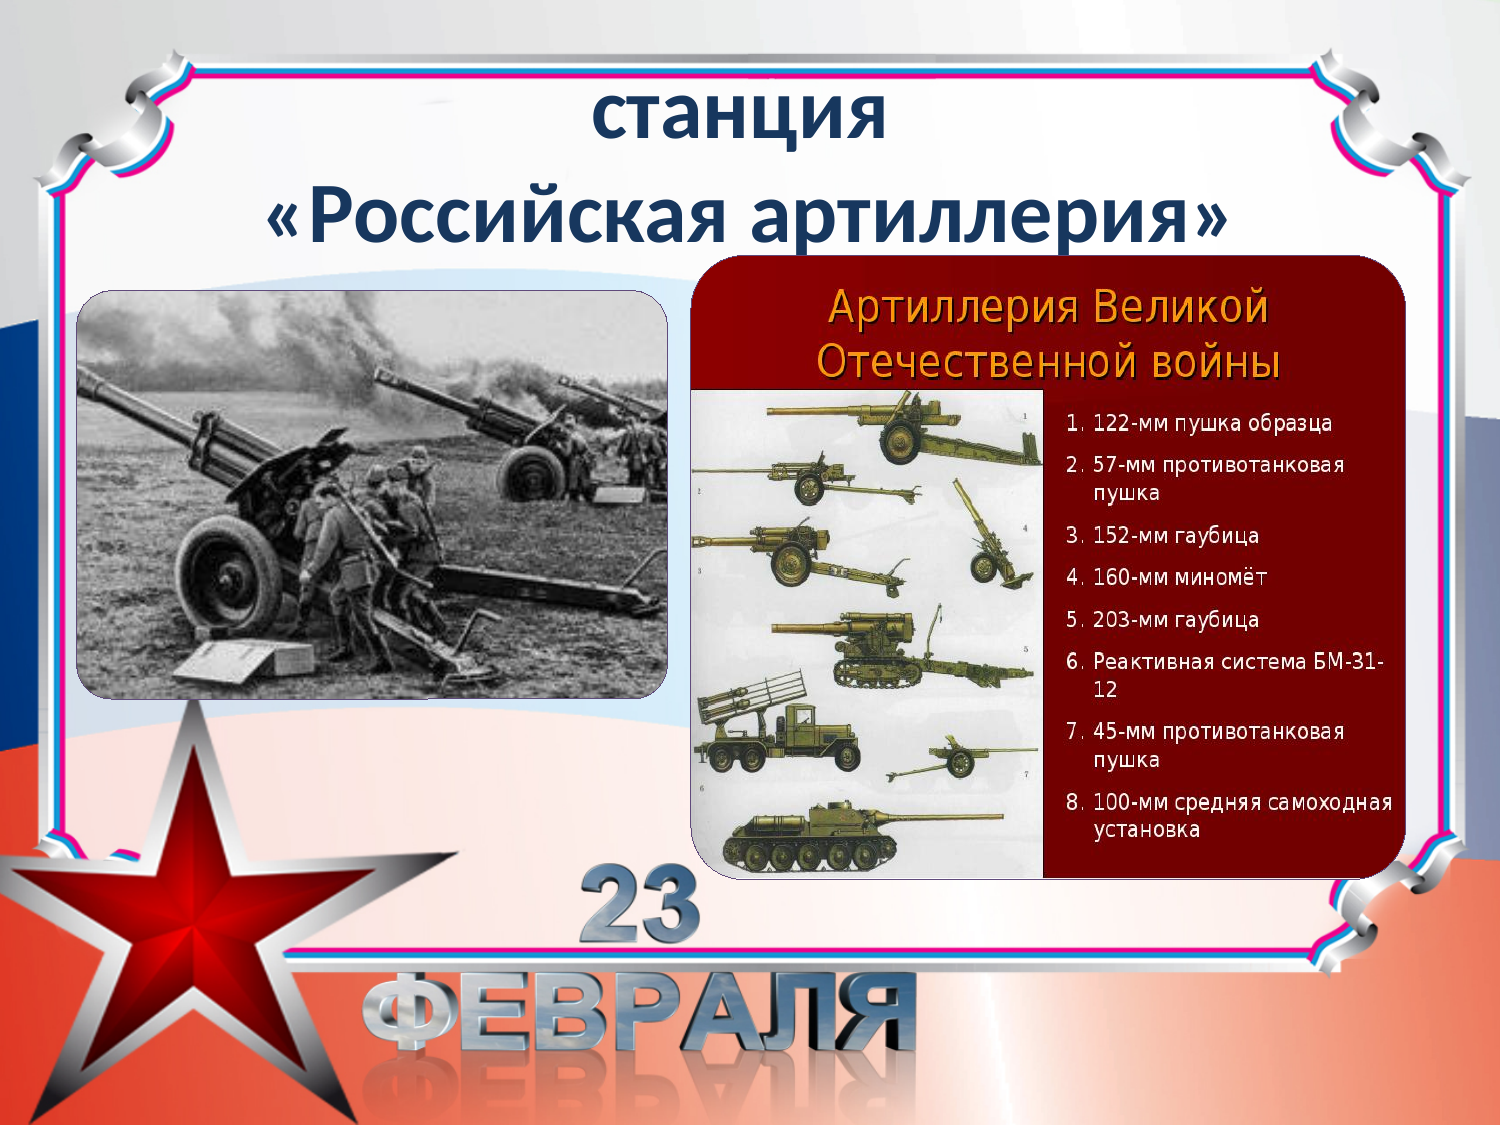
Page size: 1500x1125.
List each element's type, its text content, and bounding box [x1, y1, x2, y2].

picture [0, 0, 1500, 1125]
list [76, 290, 668, 700]
title станция «Российская артиллерия» [75, 45, 1425, 268]
